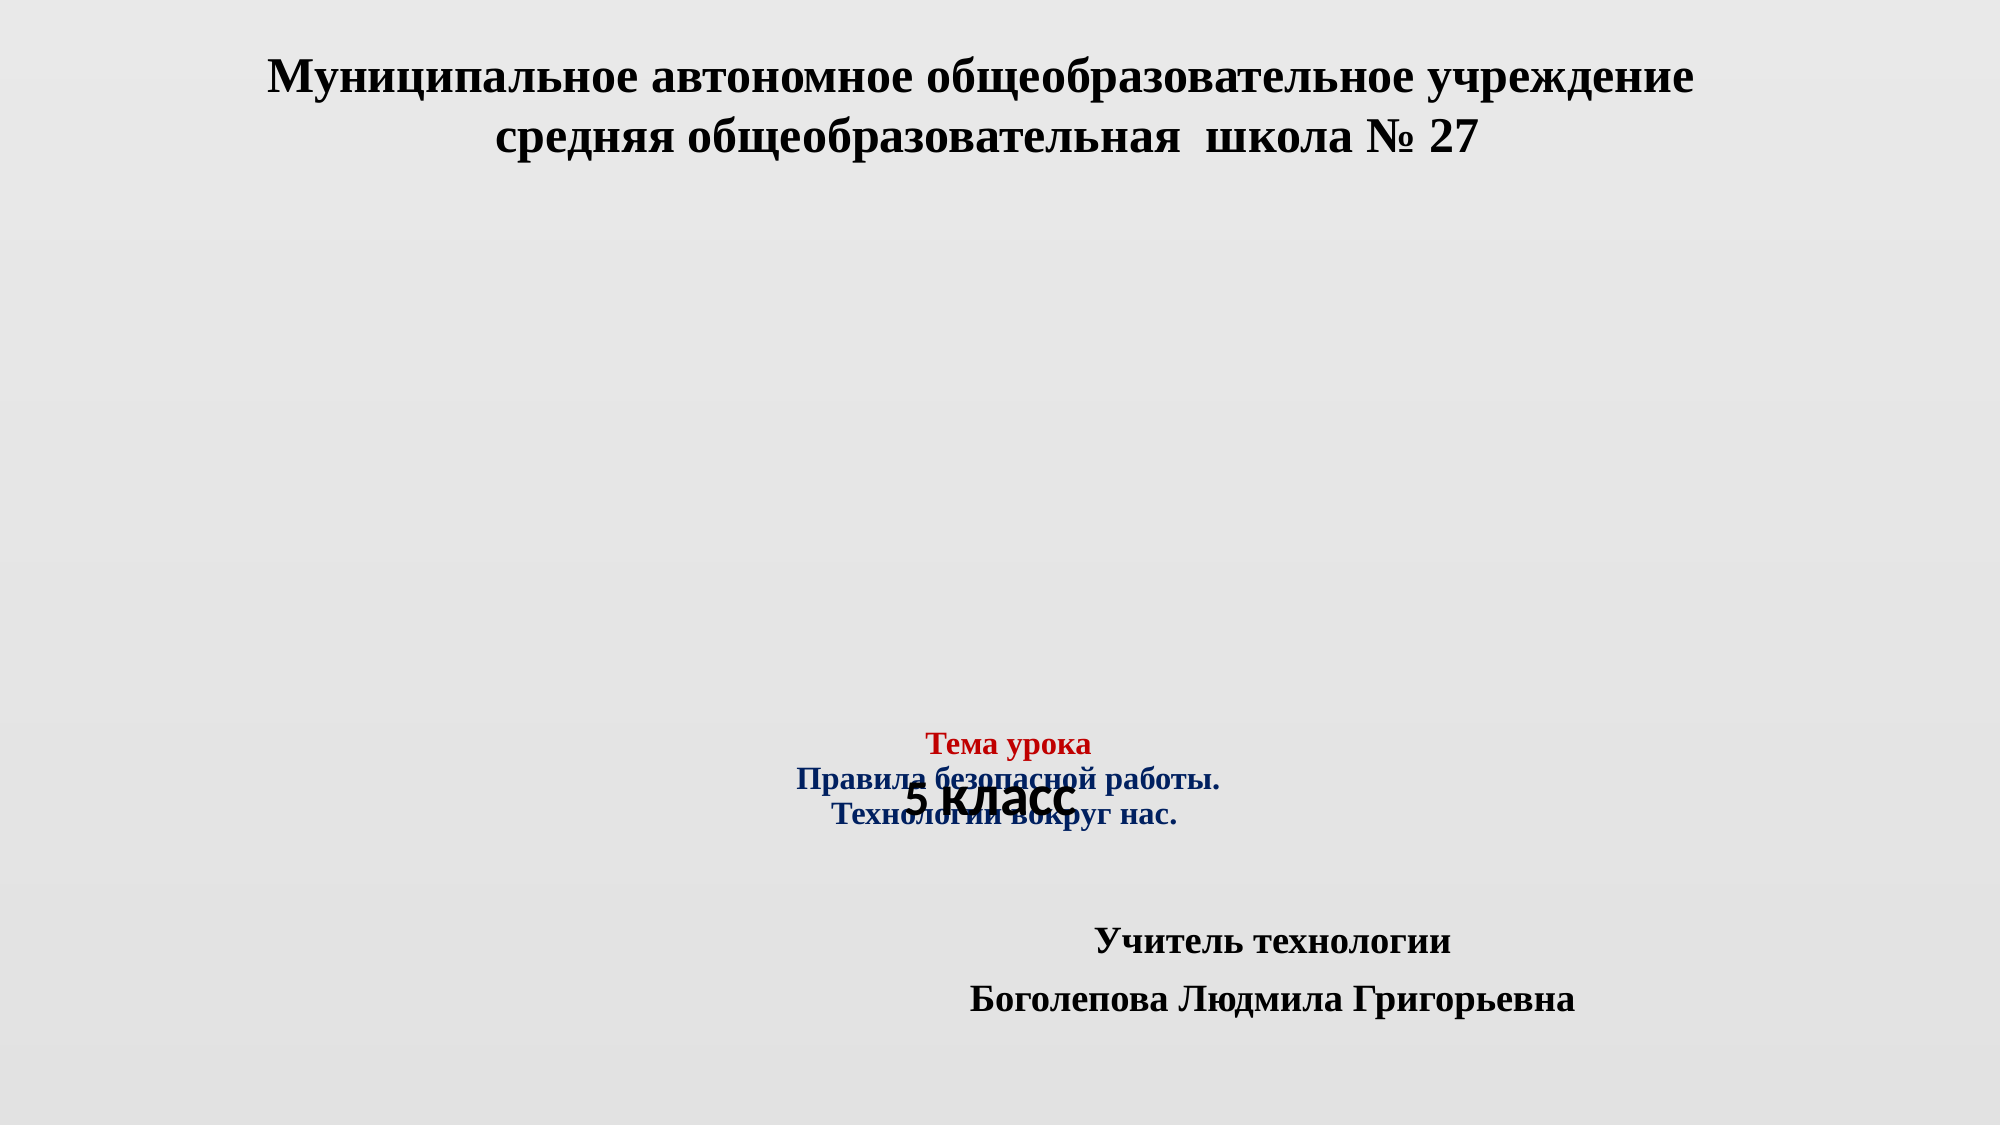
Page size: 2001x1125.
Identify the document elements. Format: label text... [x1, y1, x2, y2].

text_box Муниципальное автономное общеобразовательное учреждение средняя общеобразовательная школа № 27 [252, 35, 1710, 170]
text_box 5 класс [889, 749, 1093, 835]
subtitle Учитель технологии Боголепова Людмила Григорьевна [715, 913, 1830, 1028]
title Тема урока Правила безопасной работы. Технологии вокруг нас. [219, 714, 1789, 879]
